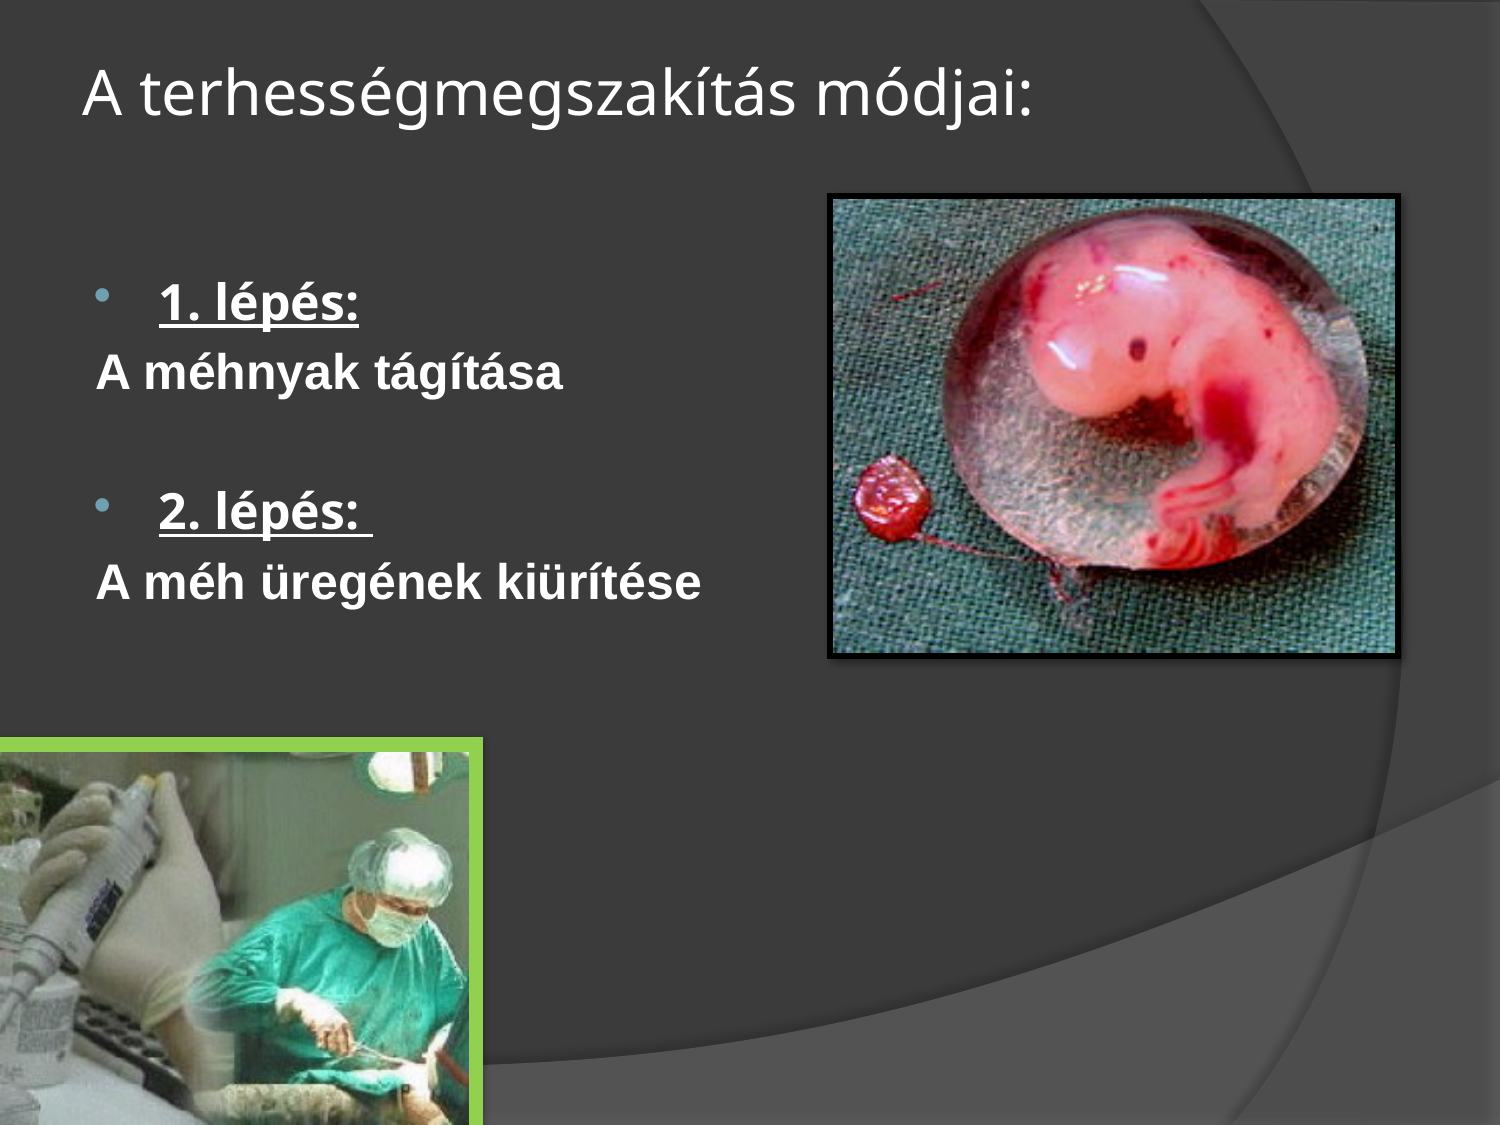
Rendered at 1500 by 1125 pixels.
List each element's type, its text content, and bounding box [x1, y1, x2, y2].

picture [0, 751, 469, 1125]
picture [833, 198, 1395, 654]
list 1. lépés: A méhnyak tágítása 2. lépés: A méh üregének kiürítése [75, 262, 1300, 1005]
title A terhességmegszakítás módjai: [75, 45, 1300, 233]
